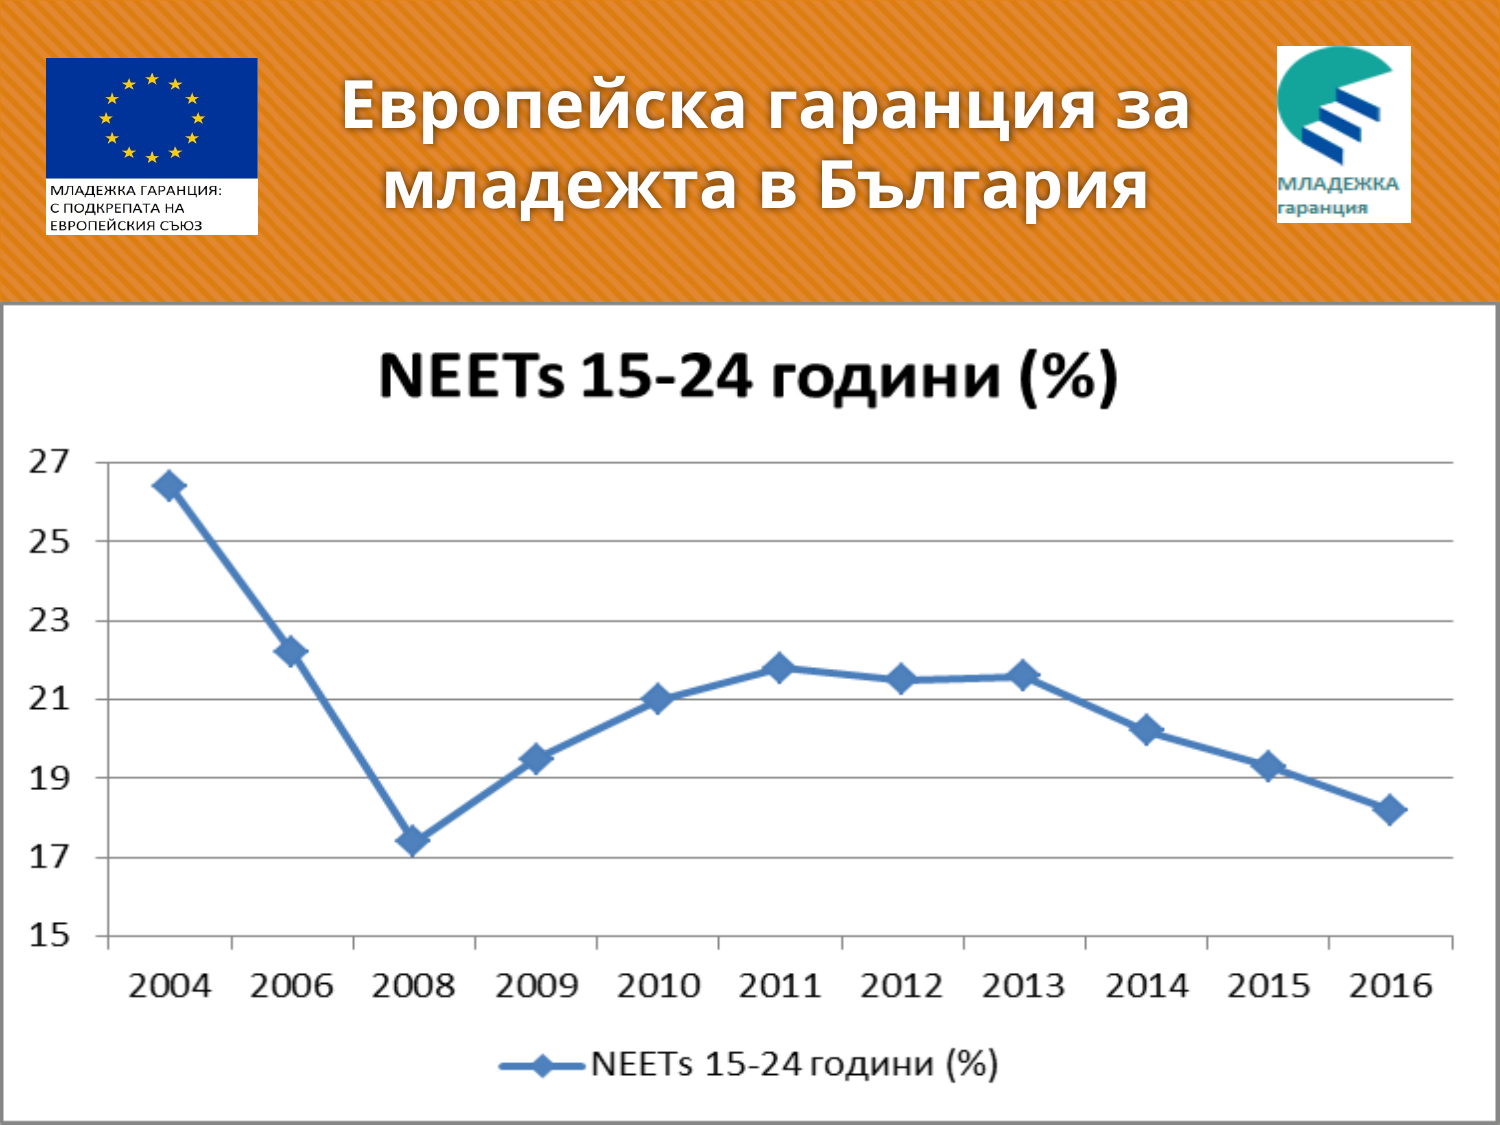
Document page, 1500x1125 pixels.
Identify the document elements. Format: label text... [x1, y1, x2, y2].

list Б. Резултати [75, 196, 1425, 302]
picture [0, 302, 1500, 1125]
picture [46, 58, 258, 235]
picture [1277, 46, 1411, 196]
title Европейска гаранция за младежта в България [320, 101, 1231, 230]
